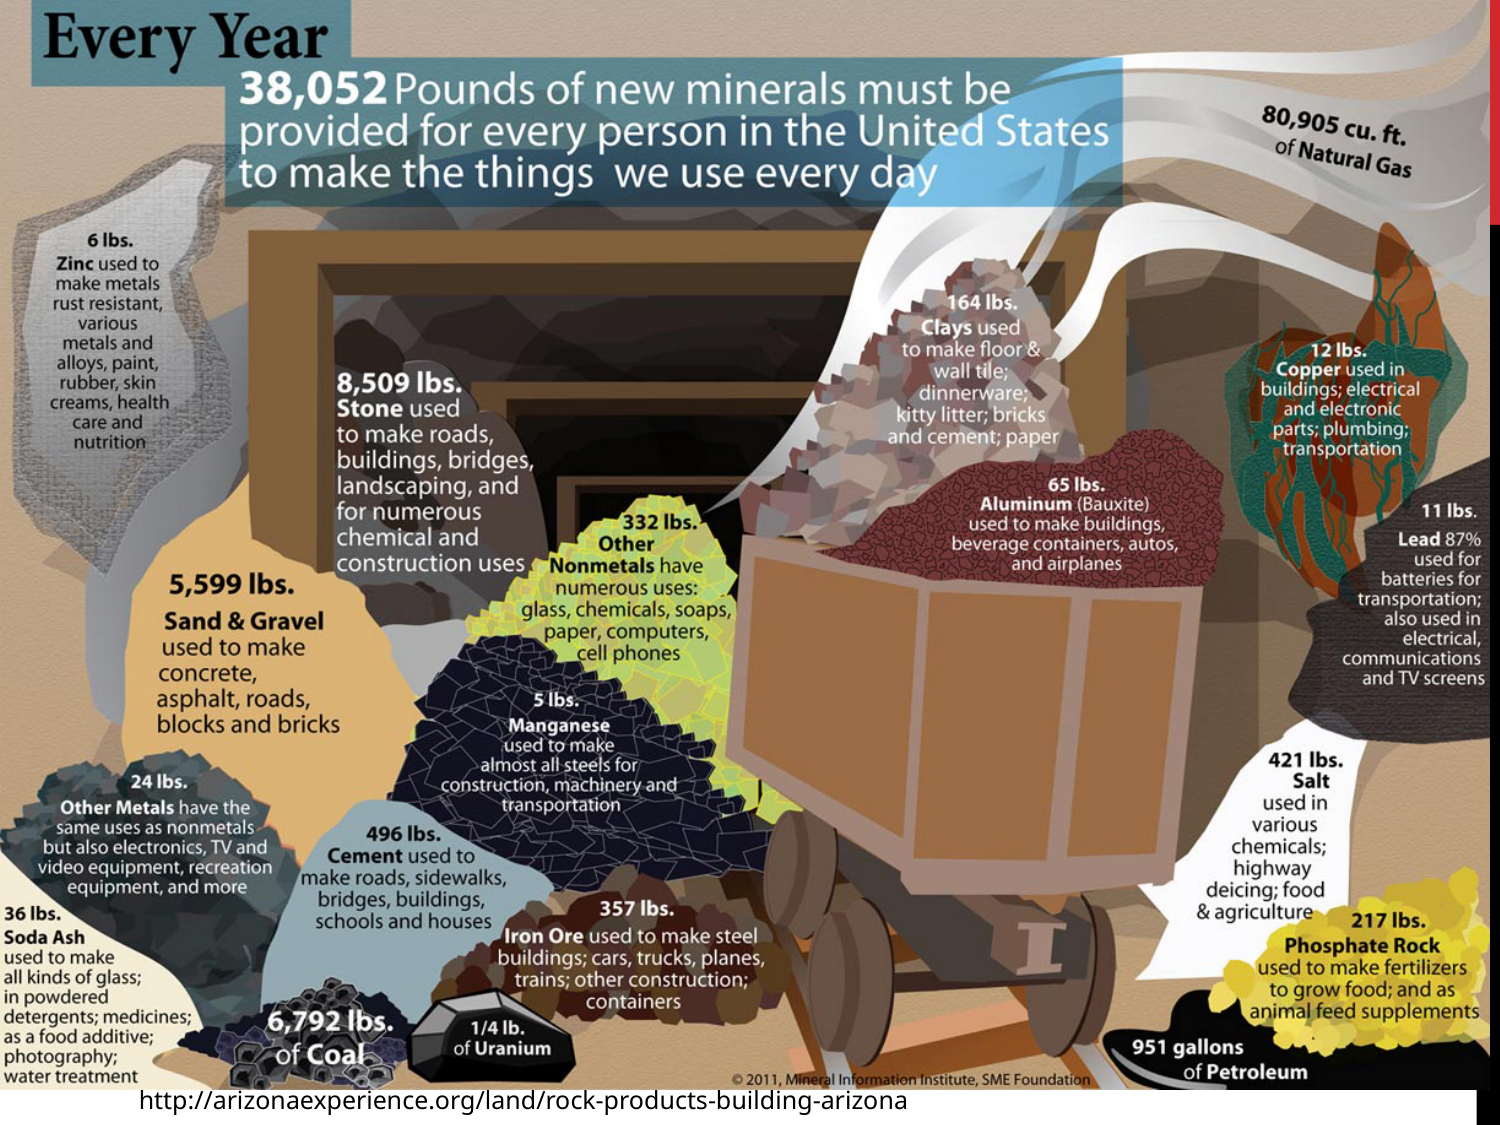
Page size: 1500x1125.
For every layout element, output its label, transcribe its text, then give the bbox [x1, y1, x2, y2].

text_box http://arizonaexperience.org/land/rock-products-building-arizona [123, 1094, 1161, 1122]
picture [0, 0, 1490, 1091]
